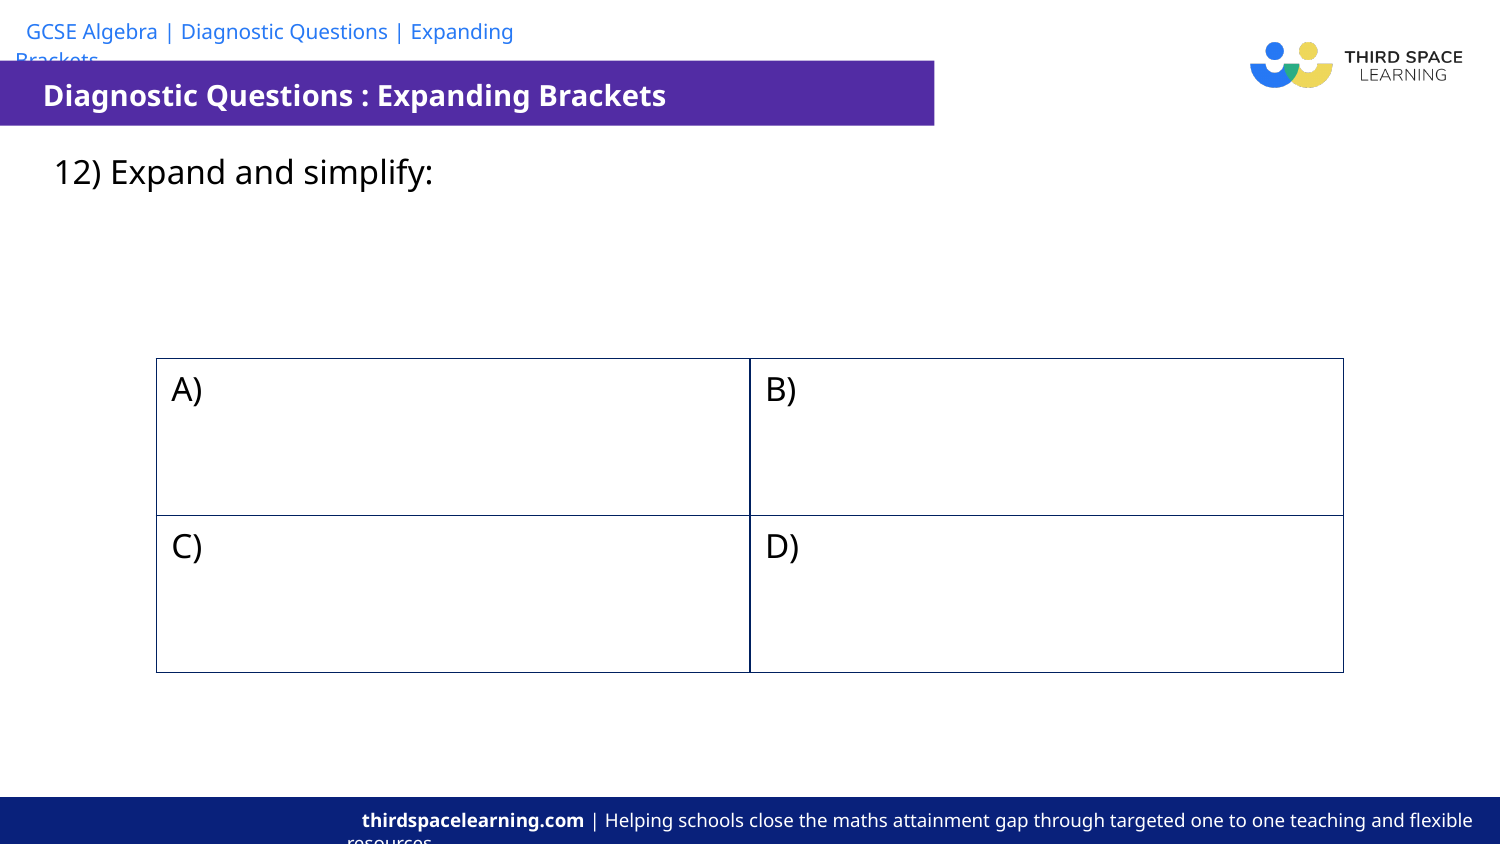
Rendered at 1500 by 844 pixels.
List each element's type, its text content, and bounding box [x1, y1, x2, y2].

picture [1250, 33, 1465, 99]
text_box Diagnostic Questions : Expanding Brackets [27, 61, 778, 127]
